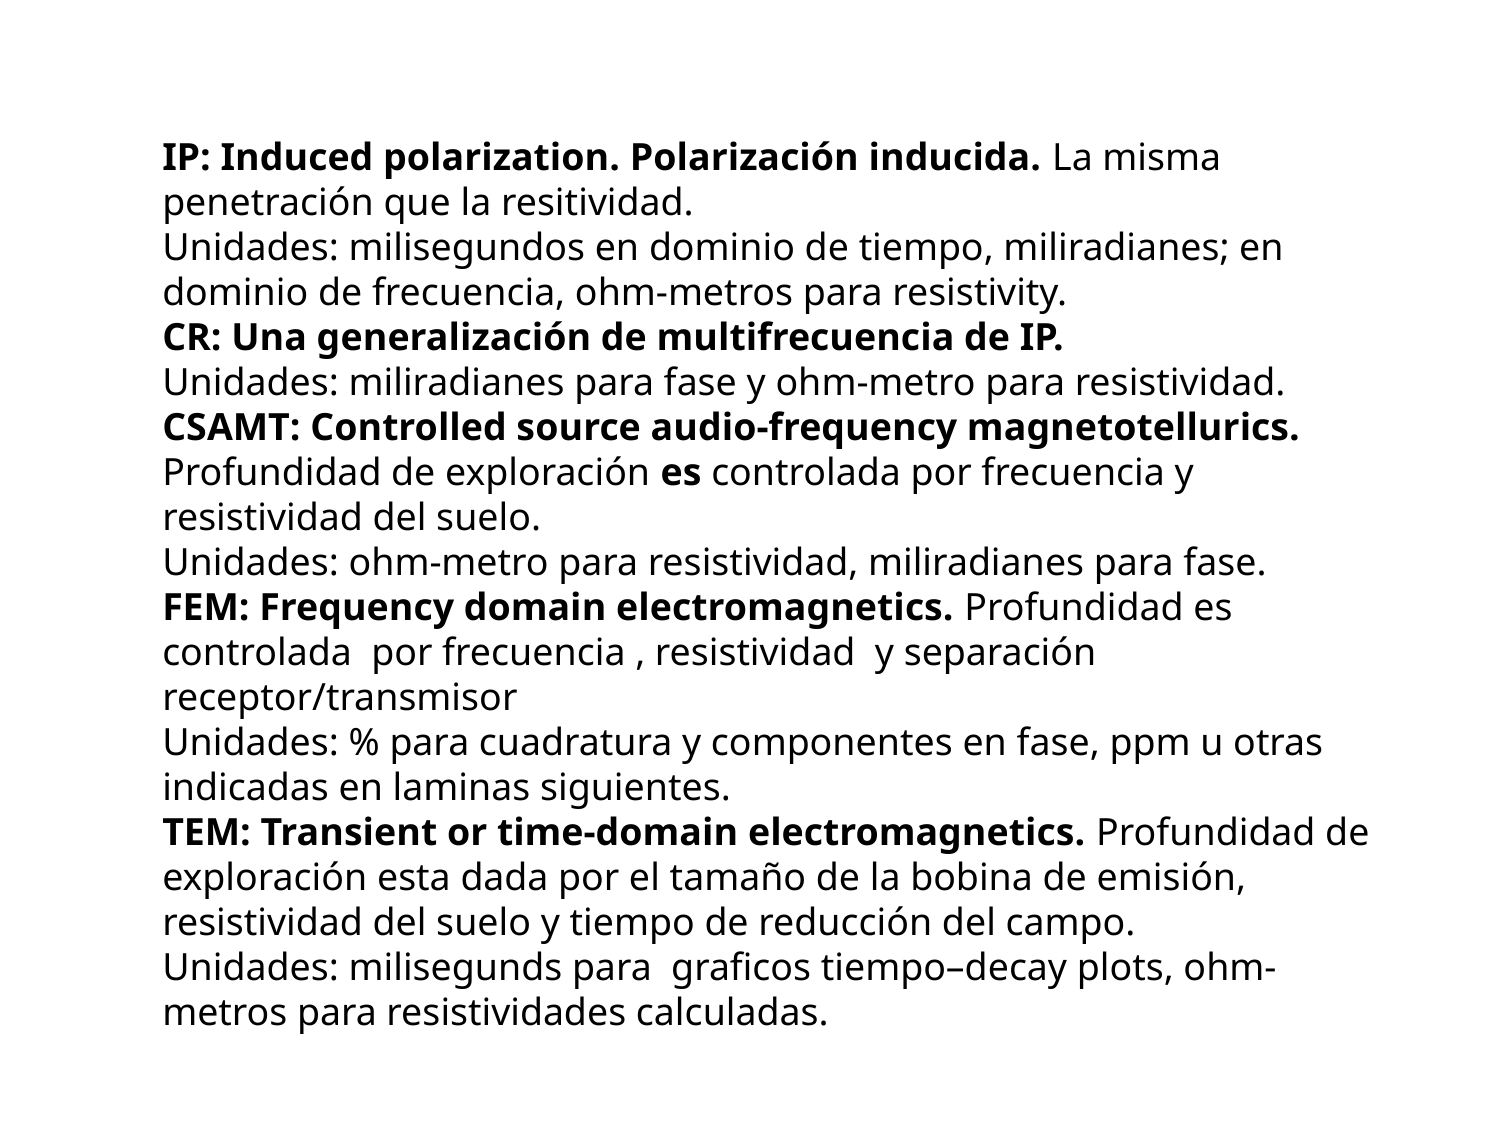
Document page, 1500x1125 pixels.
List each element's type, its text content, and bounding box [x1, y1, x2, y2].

text_box IP: Induced polarization. Polarización inducida. La misma penetración que la resitividad. Unidades: milisegundos en dominio de tiempo, miliradianes; en dominio de frecuencia, ohm-metros para resistivity. CR: Una generalización de multifrecuencia de IP. Unidades: miliradianes para fase y ohm-metro para resistividad. CSAMT: Controlled source audio-frequency magnetotellurics. Profundidad de exploración es controlada por frecuencia y resistividad del suelo. Unidades: ohm-metro para resistividad, miliradianes para fase. FEM: Frequency domain electromagnetics. Profundidad es controlada por frecuencia , resistividad y separación receptor/transmisor Unidades: % para cuadratura y componentes en fase, ppm u otras indicadas en laminas siguientes. TEM: Transient or time-domain electromagnetics. Profundidad de exploración esta dada por el tamaño de la bobina de emisión, resistividad del suelo y tiempo de reducción del campo. Unidades: milisegunds para graficos tiempo–decay plots, ohm-metros para resistividades calculadas. [147, 125, 1412, 1086]
